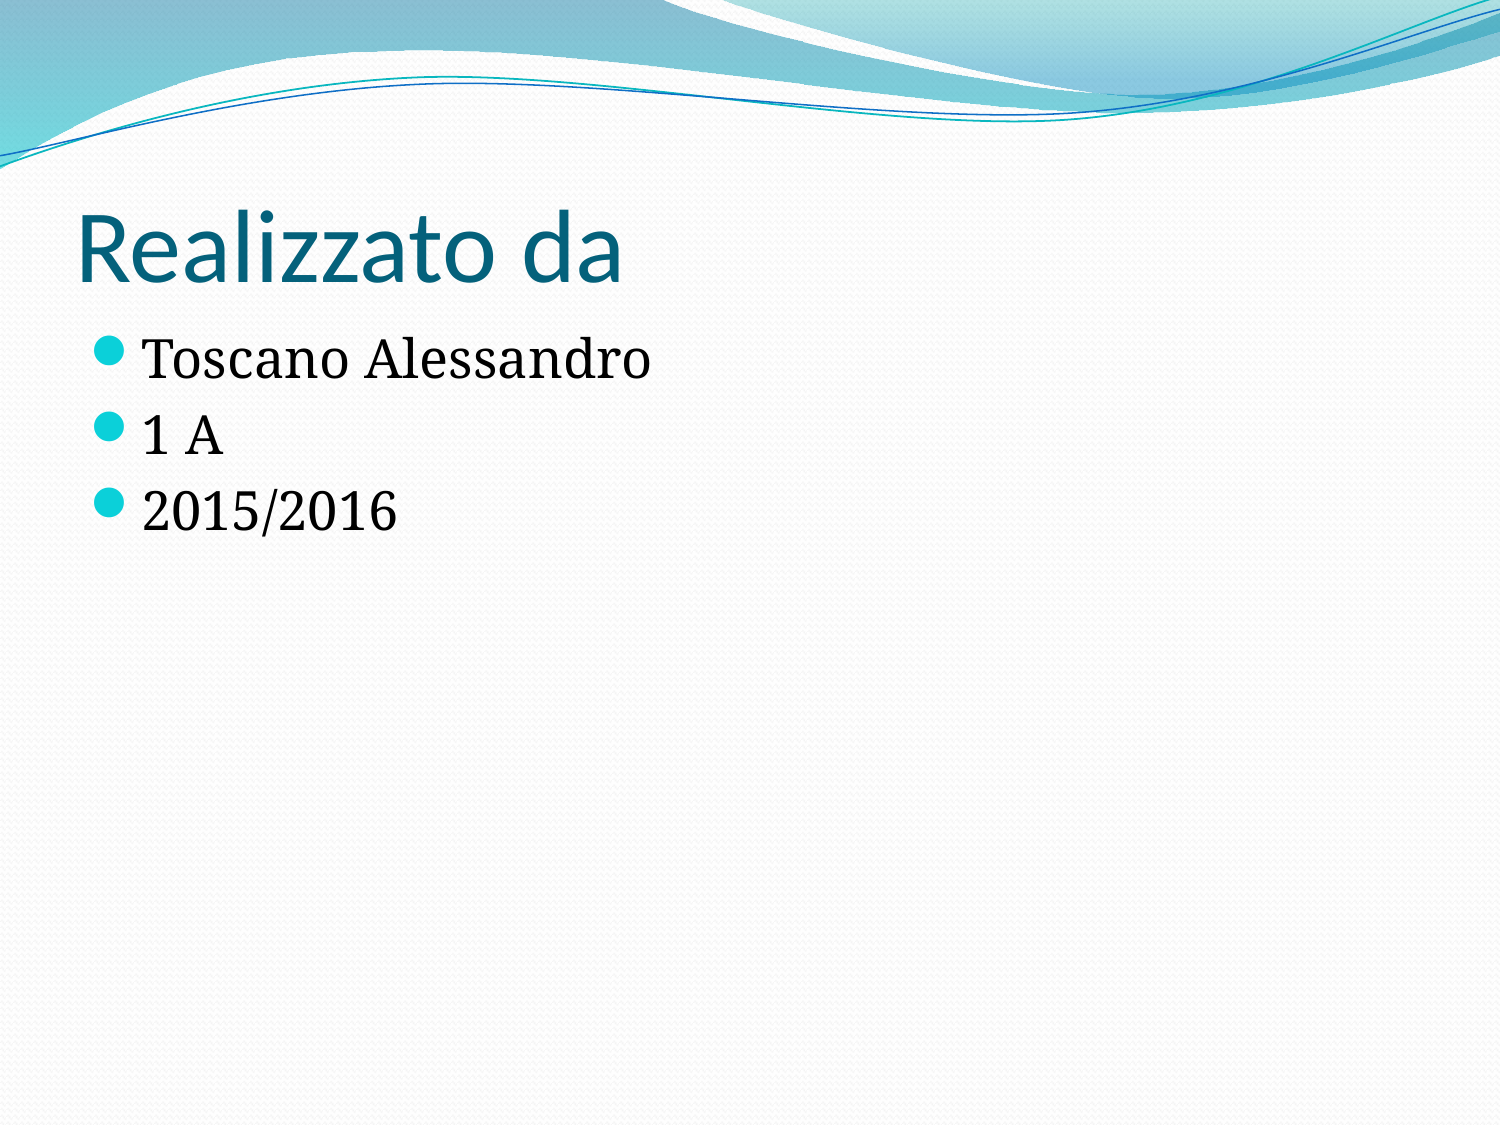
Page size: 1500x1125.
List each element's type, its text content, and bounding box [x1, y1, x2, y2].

title Realizzato da [75, 115, 1425, 303]
list Toscano Alessandro 1 A 2015/2016 [75, 317, 1425, 1038]
